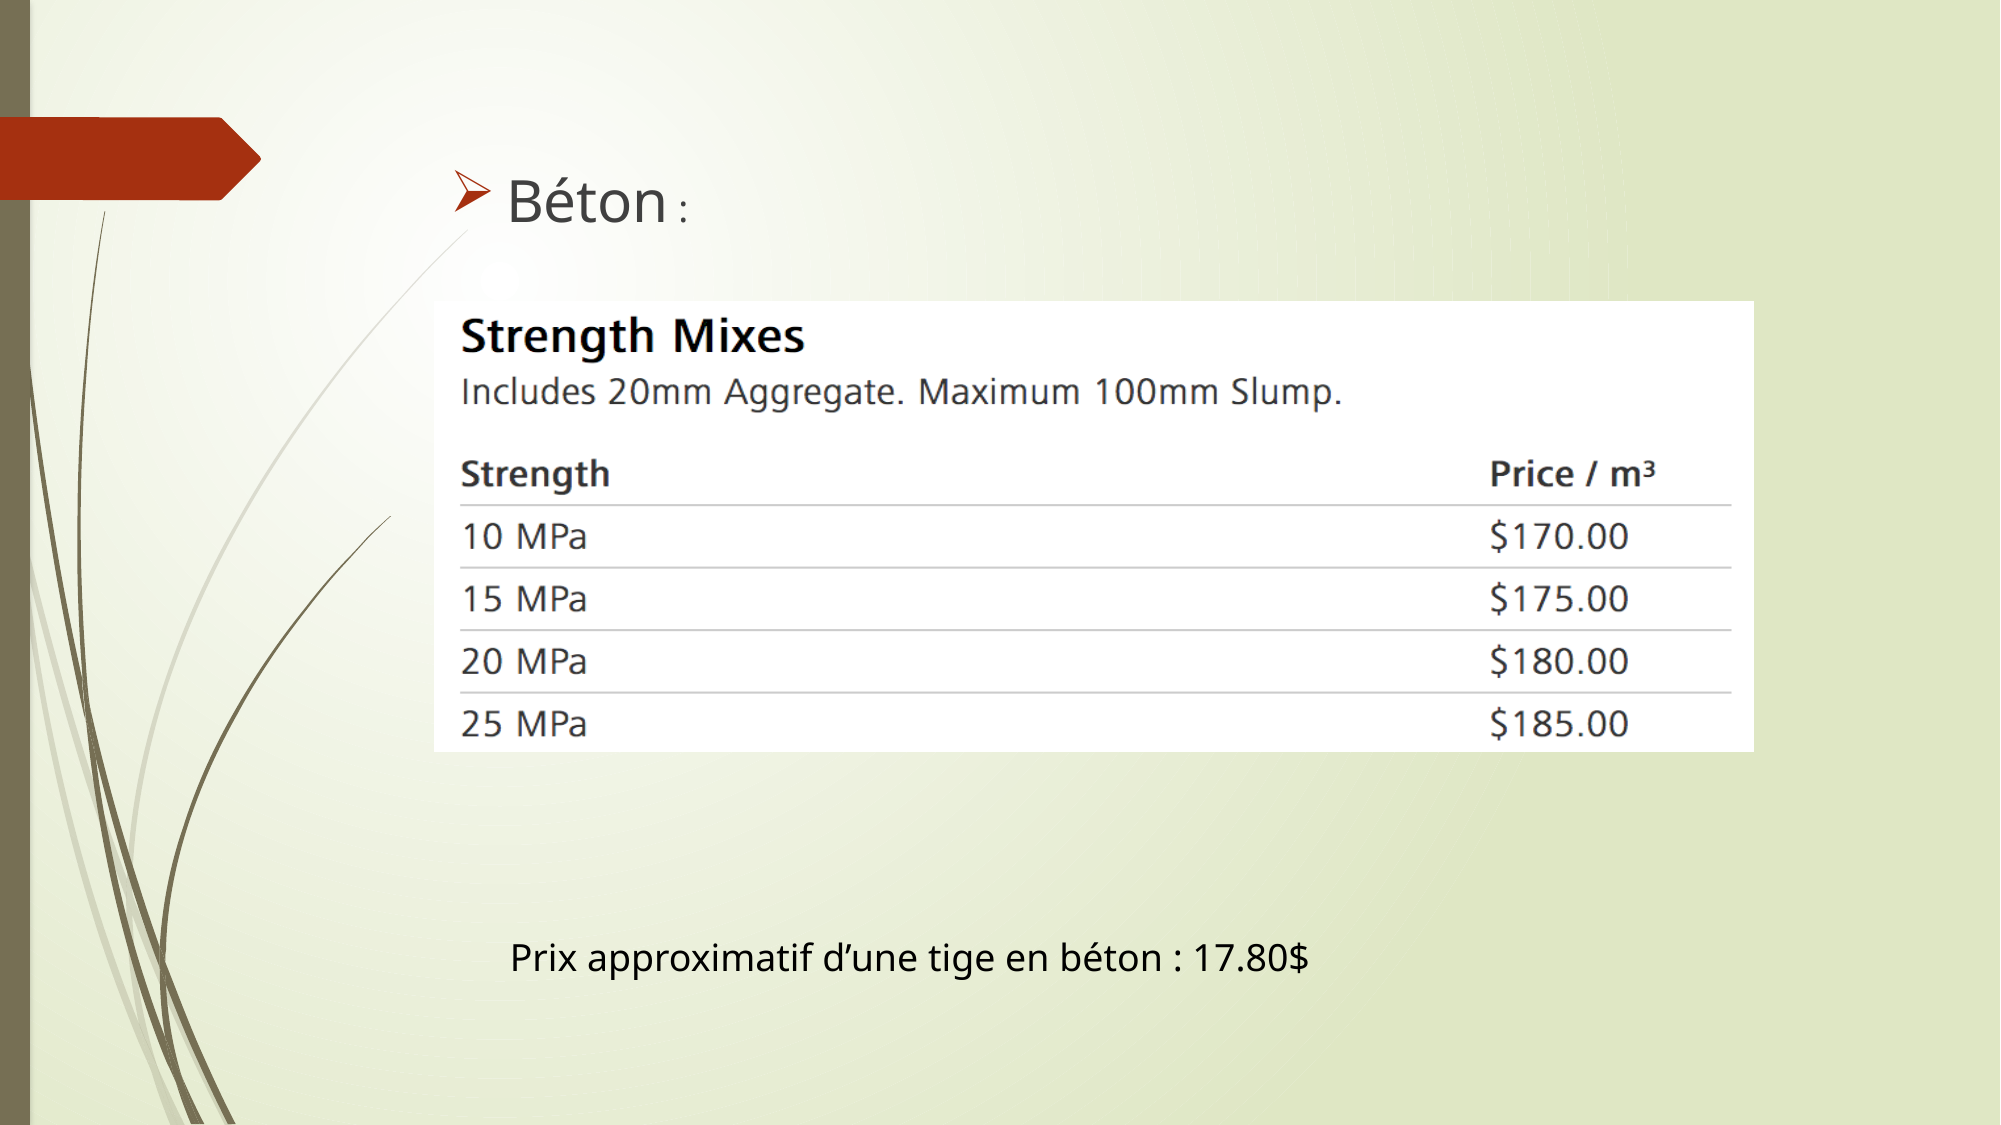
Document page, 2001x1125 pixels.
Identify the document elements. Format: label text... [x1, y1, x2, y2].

picture [434, 301, 1754, 752]
text_box Prix approximatif d’une tige en béton : 17.80$ [495, 927, 1326, 987]
list Béton : [434, 156, 1898, 777]
